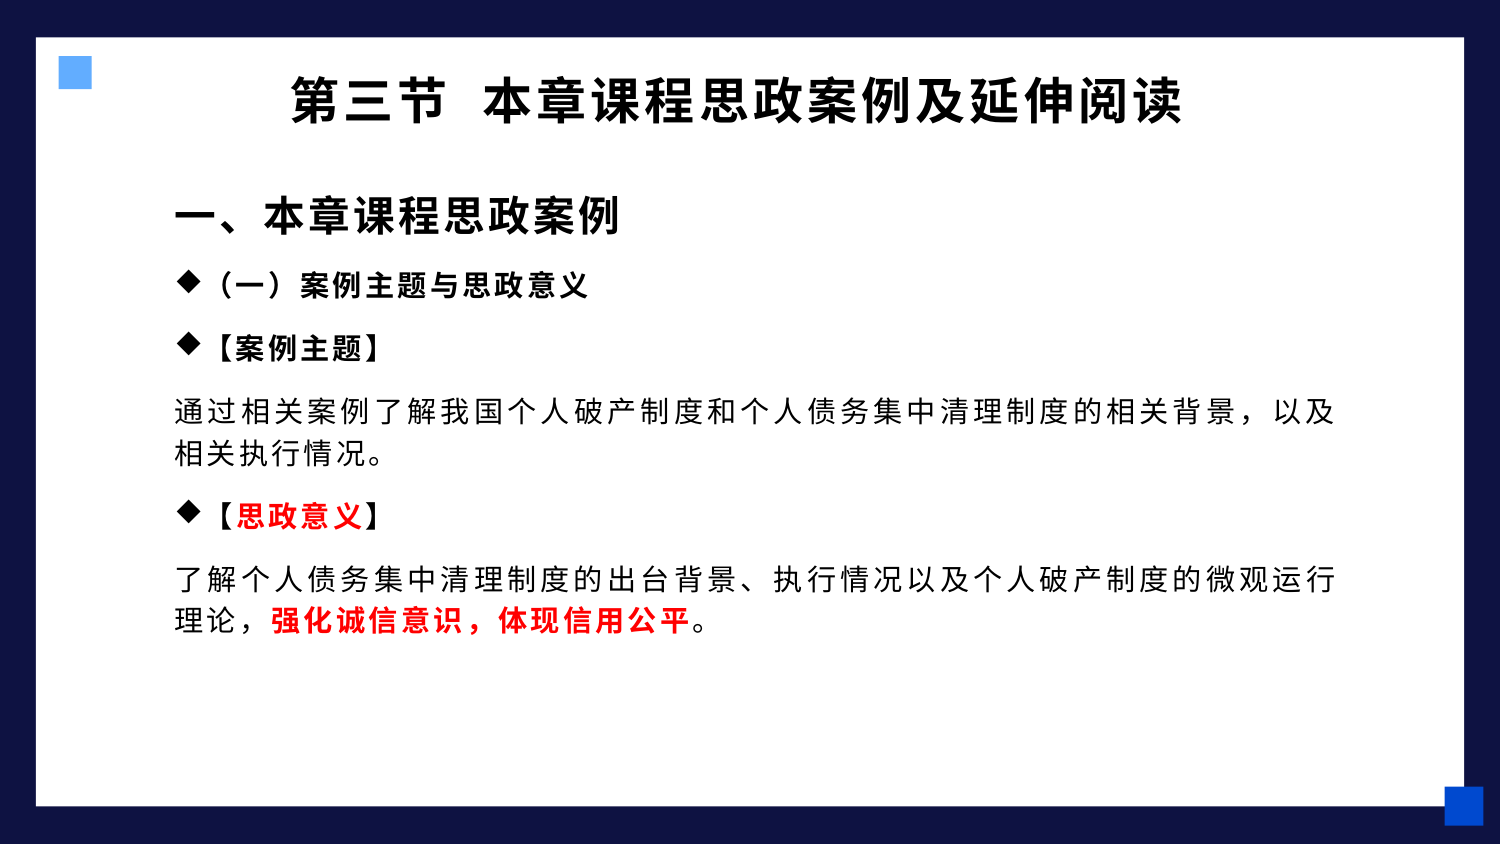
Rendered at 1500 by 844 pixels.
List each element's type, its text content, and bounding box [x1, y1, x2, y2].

list 一、本章课程思政案例 （一）案例主题与思政意义 【案例主题】 通过相关案例了解我国个人破产制度和个人债务集中清理制度的相关背景，以及相关执行情况。 【思政意义】 了解个人债务集中清理制度的出台背景、执行情况以及个人破产制度的微观运行理论，强化诚信意识，体现信用公平。 [157, 179, 1353, 604]
title 第三节 本章课程思政案例及延伸阅读 [141, 48, 1327, 138]
